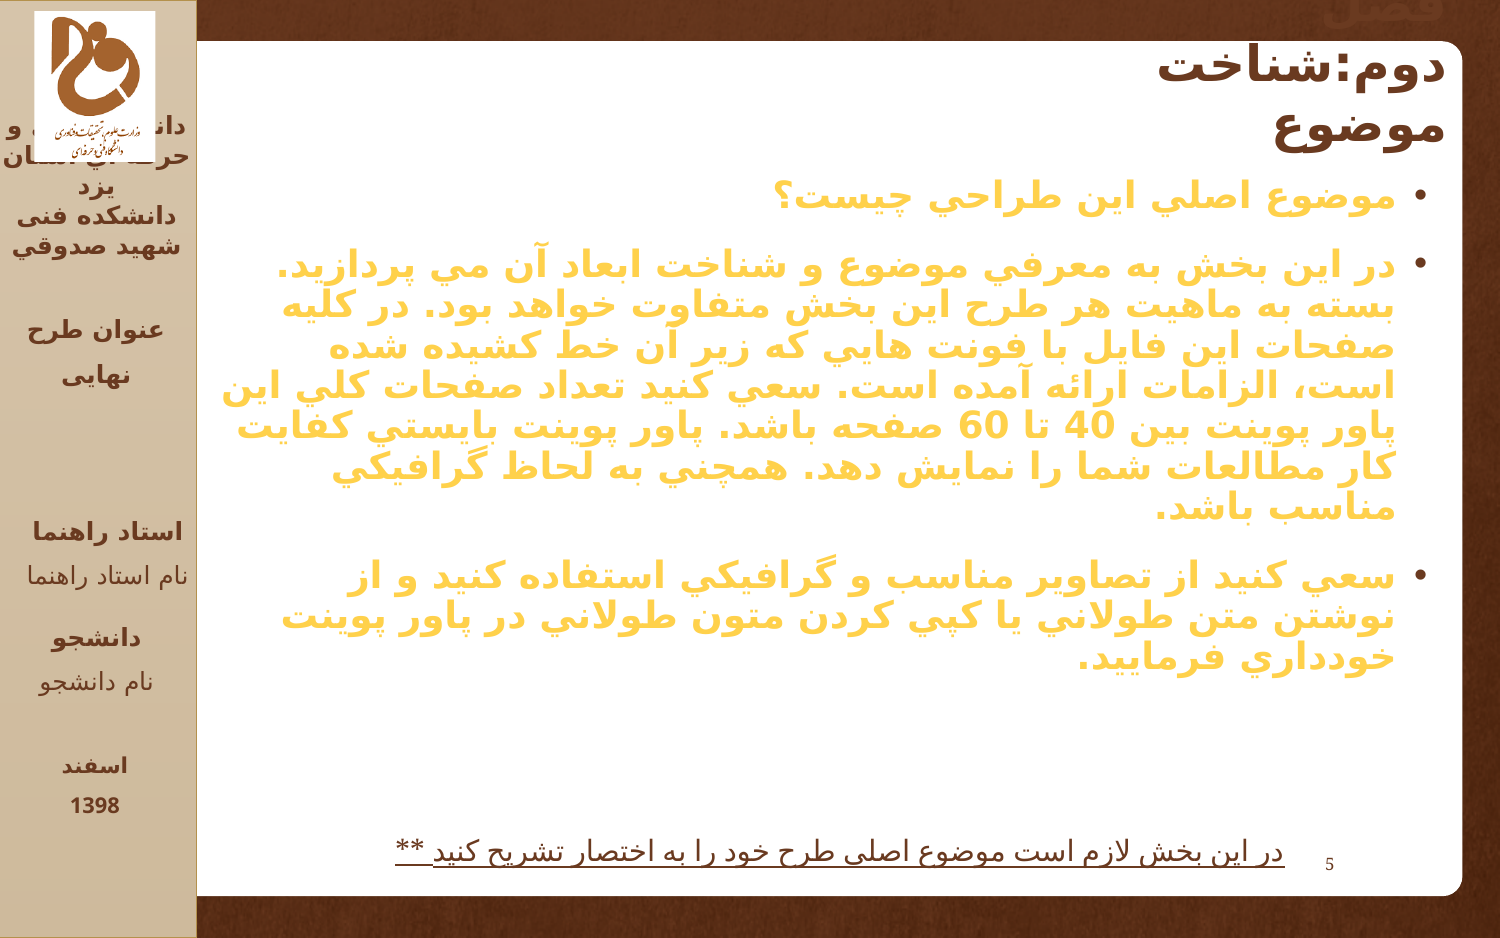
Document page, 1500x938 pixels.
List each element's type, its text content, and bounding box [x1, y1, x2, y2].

text_box ** در این بخش لازم است موضوع اصلی طرح خود را به اختصار تشریح کنید [249, 825, 1300, 875]
slide_number 5 [1262, 843, 1350, 886]
title فصل دوم:شناخت موضوع [1087, 84, 1463, 160]
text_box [0, 0, 216, 938]
list موضوع اصلي اين طراحي چيست؟ در اين بخش به معرفي موضوع و شناخت ابعاد آن مي پردازيد. بسته به ماهيت هر طرح اين بخش متفاوت خواهد بود. در کليه صفحات اين فايل با فونت هايي که زير آن خط کشيده شده است، الزامات ارائه آمده است. سعي کنيد تعداد صفحات کلي اين پاور پوينت بين 40 تا 60 صفحه باشد. پاور پوينت بايستي کفايت کار مطالعات شما را نمايش دهد. همچني به لحاظ گرافيکي مناسب باشد. سعي کنيد از تصاوير مناسب و گرافيکي استفاده کنيد و از نوشتن متن طولاني يا کپي کردن متون طولاني در پاور پوينت خودداري فرماييد. [216, 168, 1443, 807]
